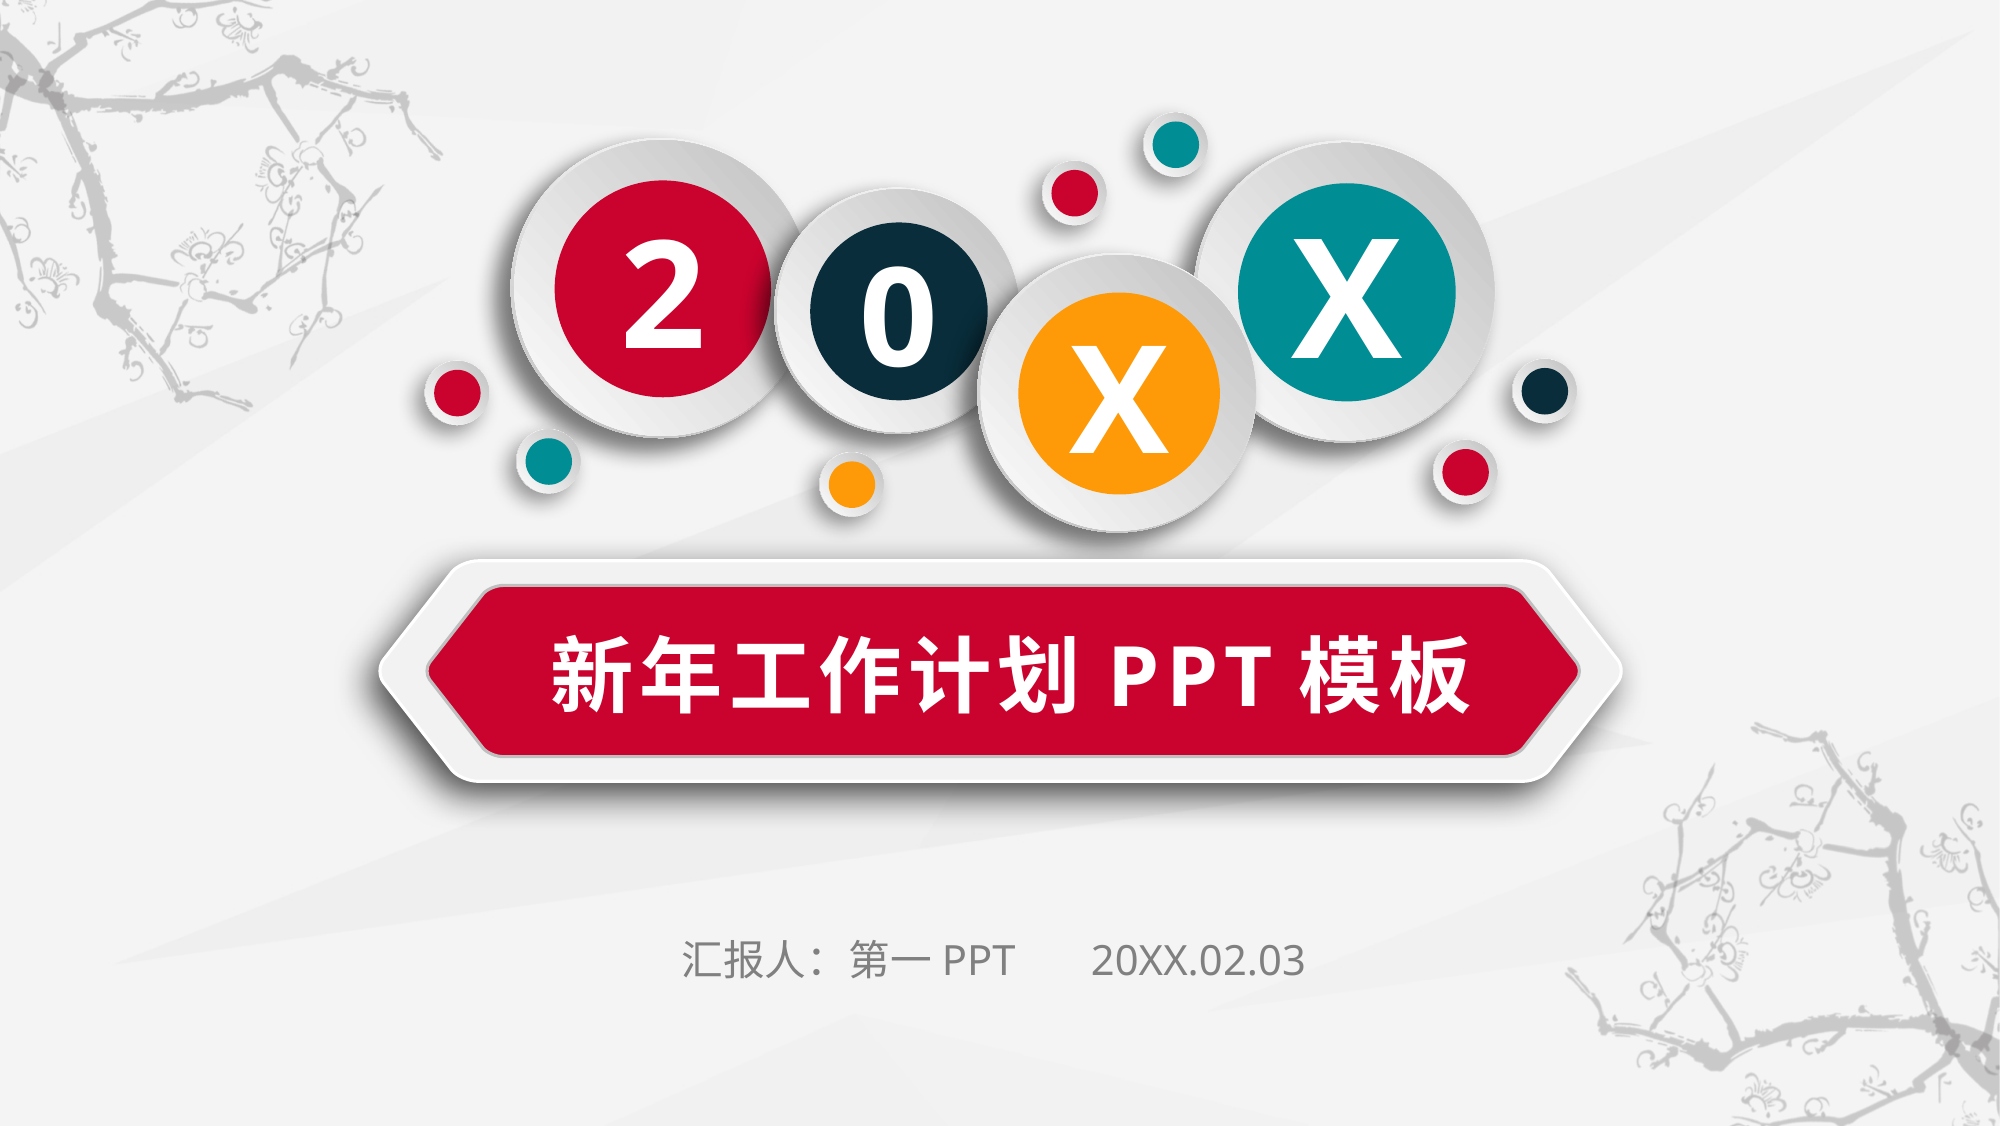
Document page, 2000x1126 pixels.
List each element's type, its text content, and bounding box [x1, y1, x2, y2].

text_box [1432, 439, 1498, 505]
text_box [1143, 112, 1208, 177]
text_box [379, 560, 1622, 782]
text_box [1193, 140, 1496, 443]
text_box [516, 429, 581, 494]
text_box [510, 138, 811, 439]
text_box 汇报人：第一PPT 20XX.02.03 [581, 925, 1418, 991]
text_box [774, 187, 1020, 434]
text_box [819, 452, 884, 517]
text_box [424, 360, 489, 426]
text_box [1041, 160, 1107, 226]
picture [0, 0, 2000, 1126]
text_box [1512, 358, 1577, 424]
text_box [977, 253, 1257, 533]
